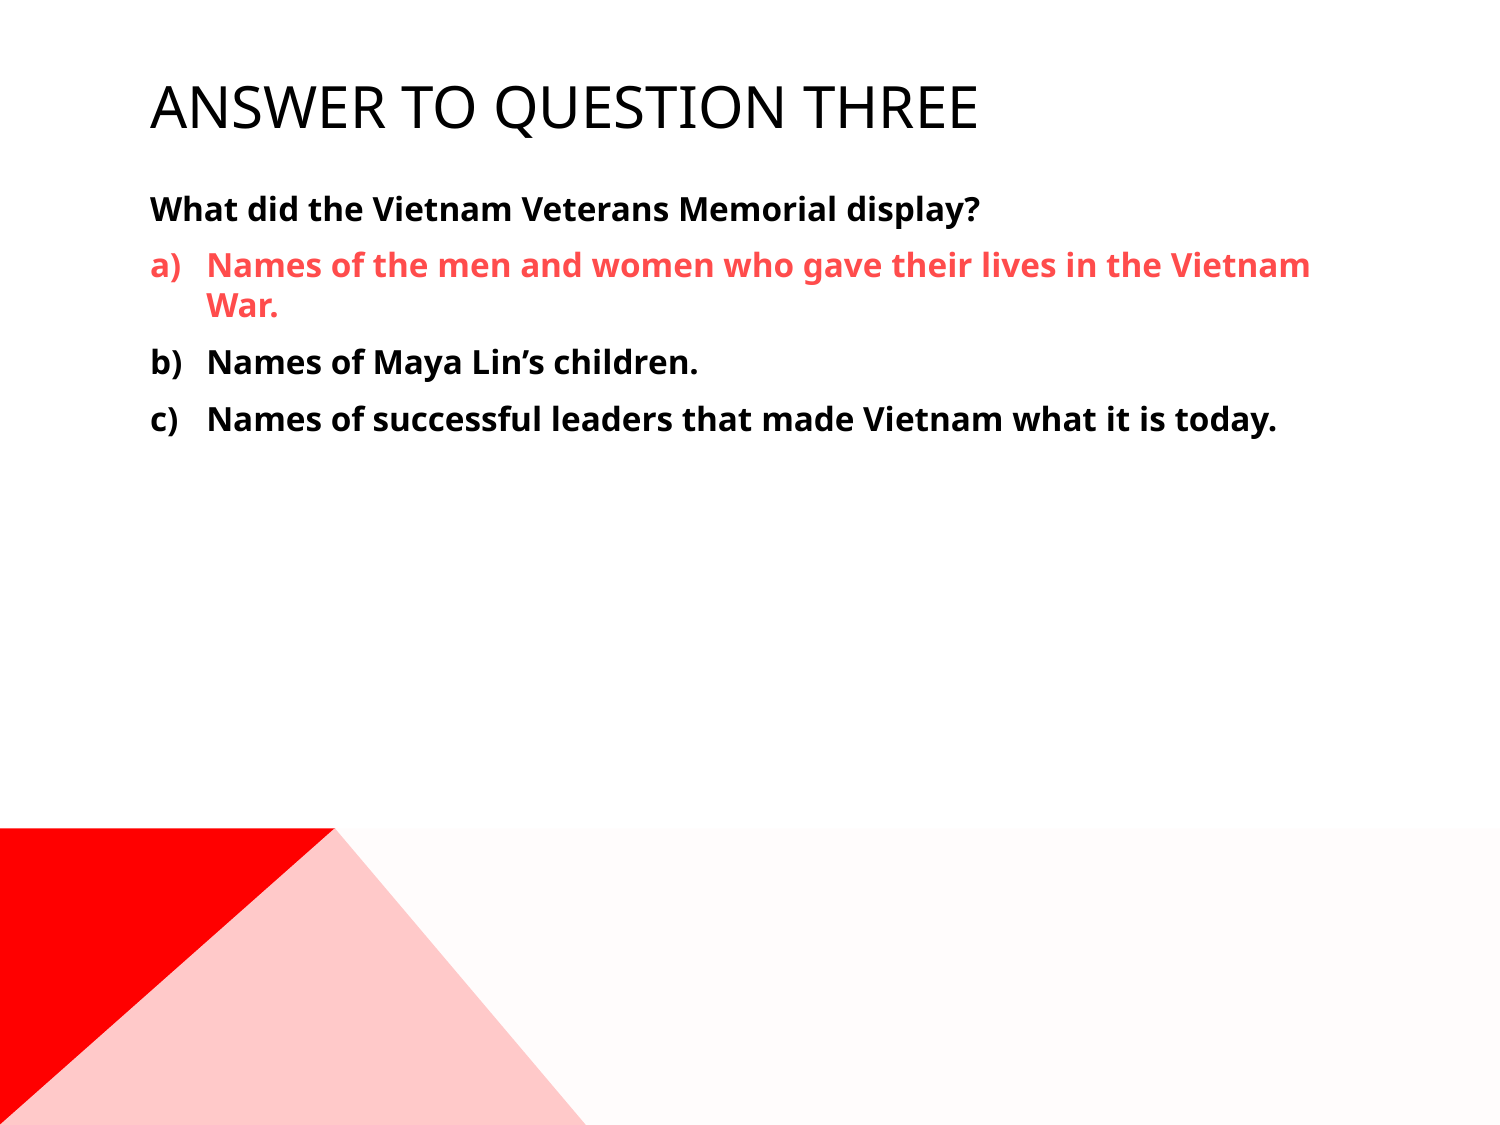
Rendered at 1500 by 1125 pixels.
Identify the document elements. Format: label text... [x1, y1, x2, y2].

list What did the Vietnam Veterans Memorial display? Names of the men and women who gave their lives in the Vietnam War. Names of Maya Lin’s children. Names of successful leaders that made Vietnam what it is today. [135, 180, 1369, 768]
title Answer to Question three [135, 60, 1369, 150]
